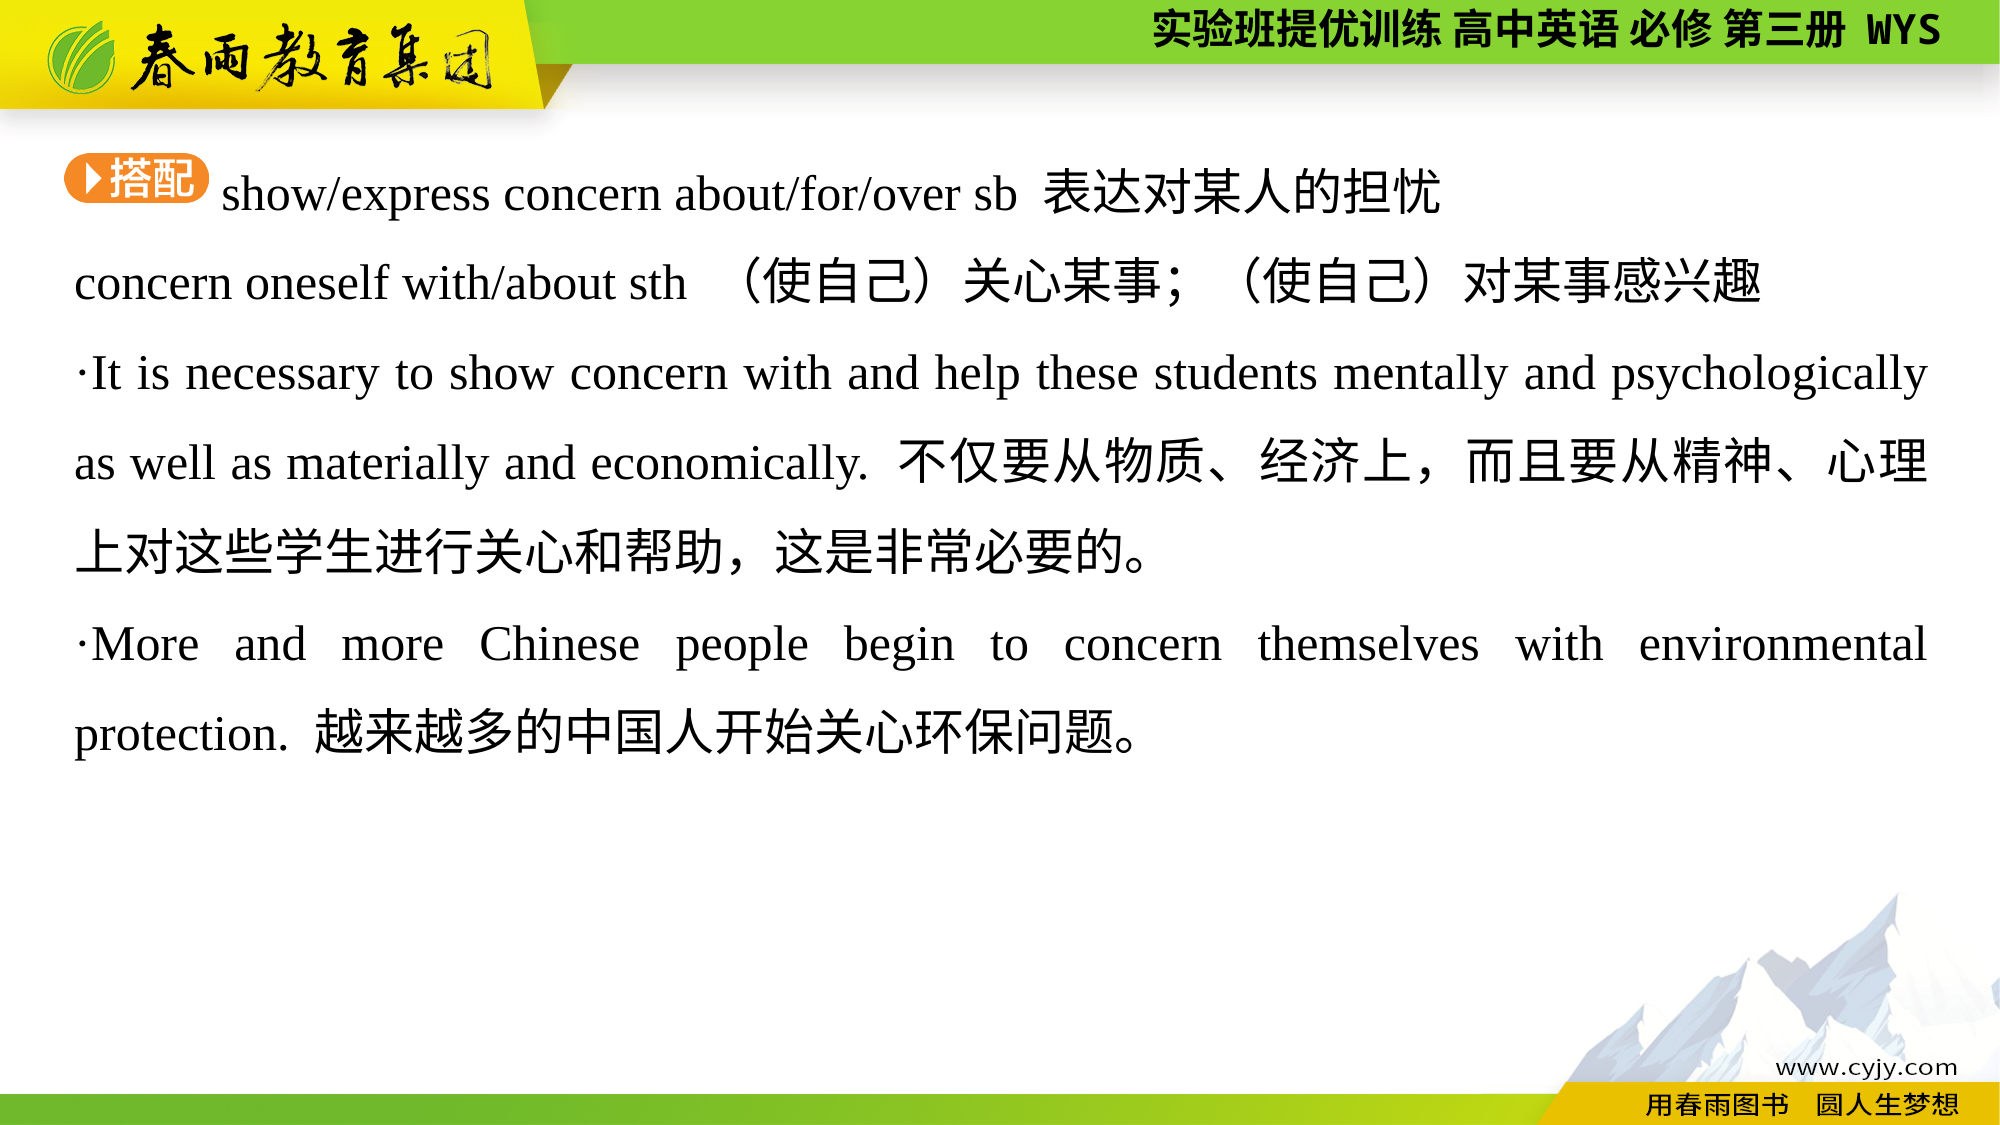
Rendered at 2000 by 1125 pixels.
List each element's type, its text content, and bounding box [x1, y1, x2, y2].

list show/express concern about/for/over sb 表达对某人的担忧 concern oneself with/about sth （使自己）关心某事；（使自己）对某事感兴趣 ·It is necessary to show concern with and help these students mentally and psychologically as well as materially and economically. 不仅要从物质、经济上，而且要从精神、心理上对这些学生进行关心和帮助，这是非常必要的。 ·More and more Chinese people begin to concern themselves with environmental protection. 越来越多的中国人开始关心环保问题。 [59, 122, 1944, 774]
picture [0, 0, 2000, 1125]
